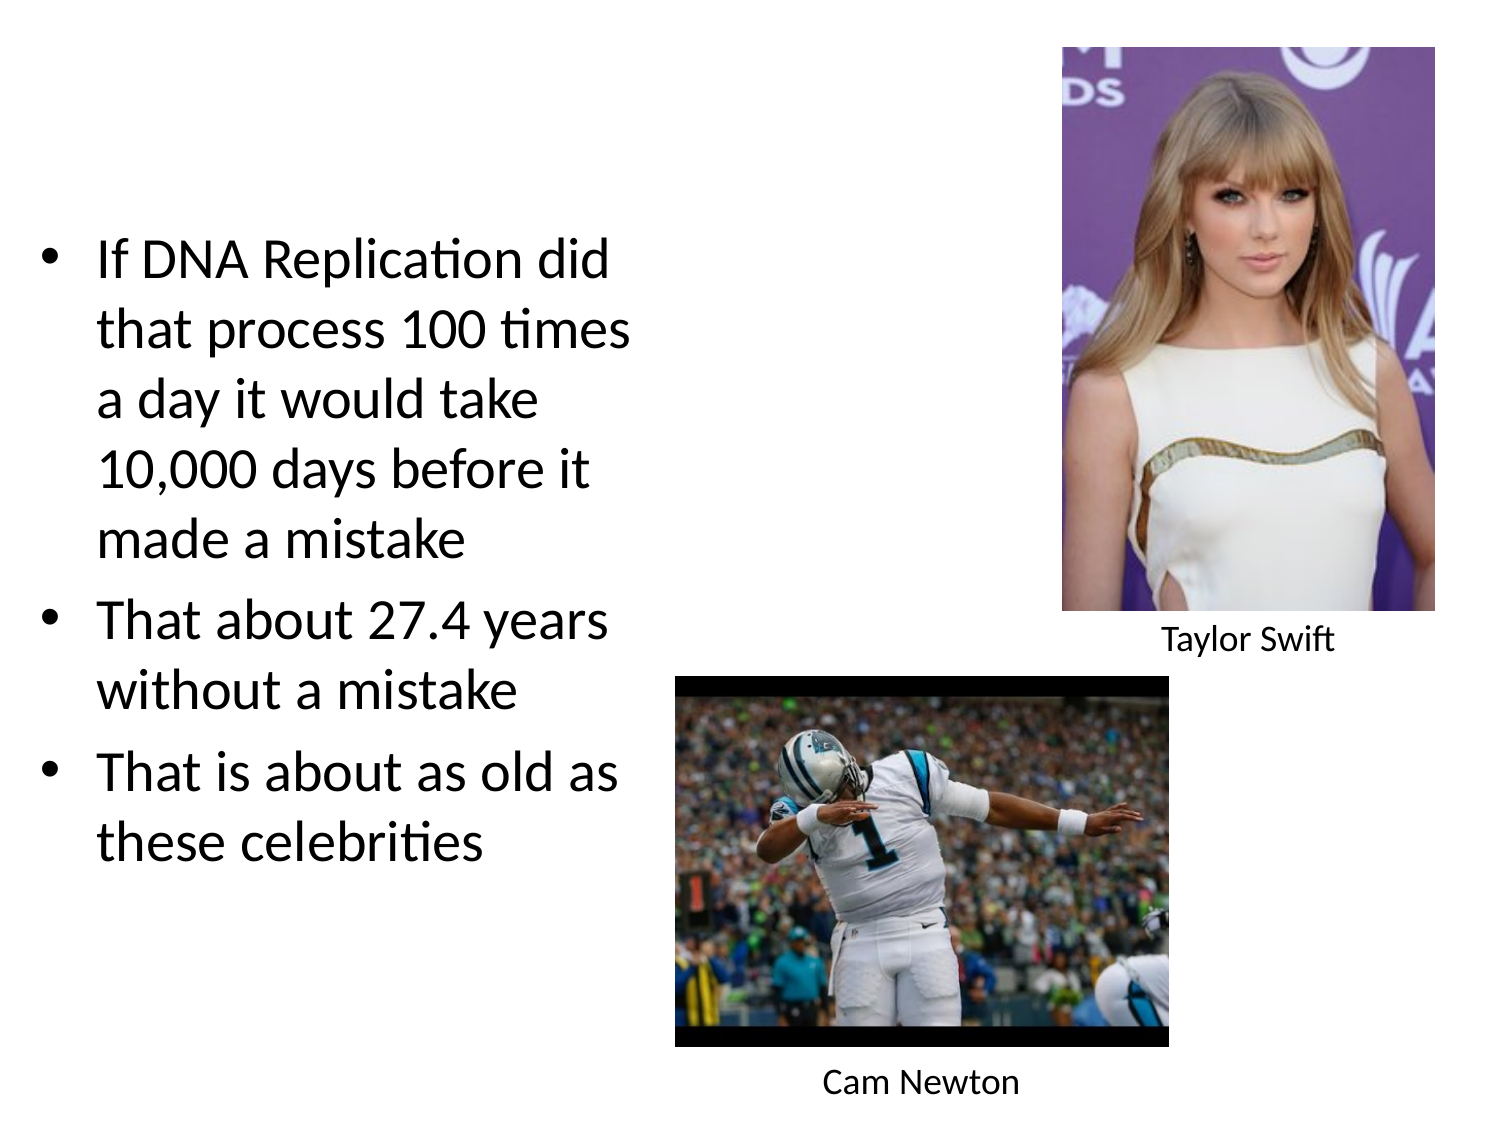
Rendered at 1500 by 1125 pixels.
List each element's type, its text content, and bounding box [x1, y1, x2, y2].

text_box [1062, 47, 1435, 662]
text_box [674, 675, 1169, 1110]
list If DNA Replication did that process 100 times a day it would take 10,000 days before it made a mistake That about 27.4 years without a mistake That is about as old as these celebrities [24, 212, 688, 955]
